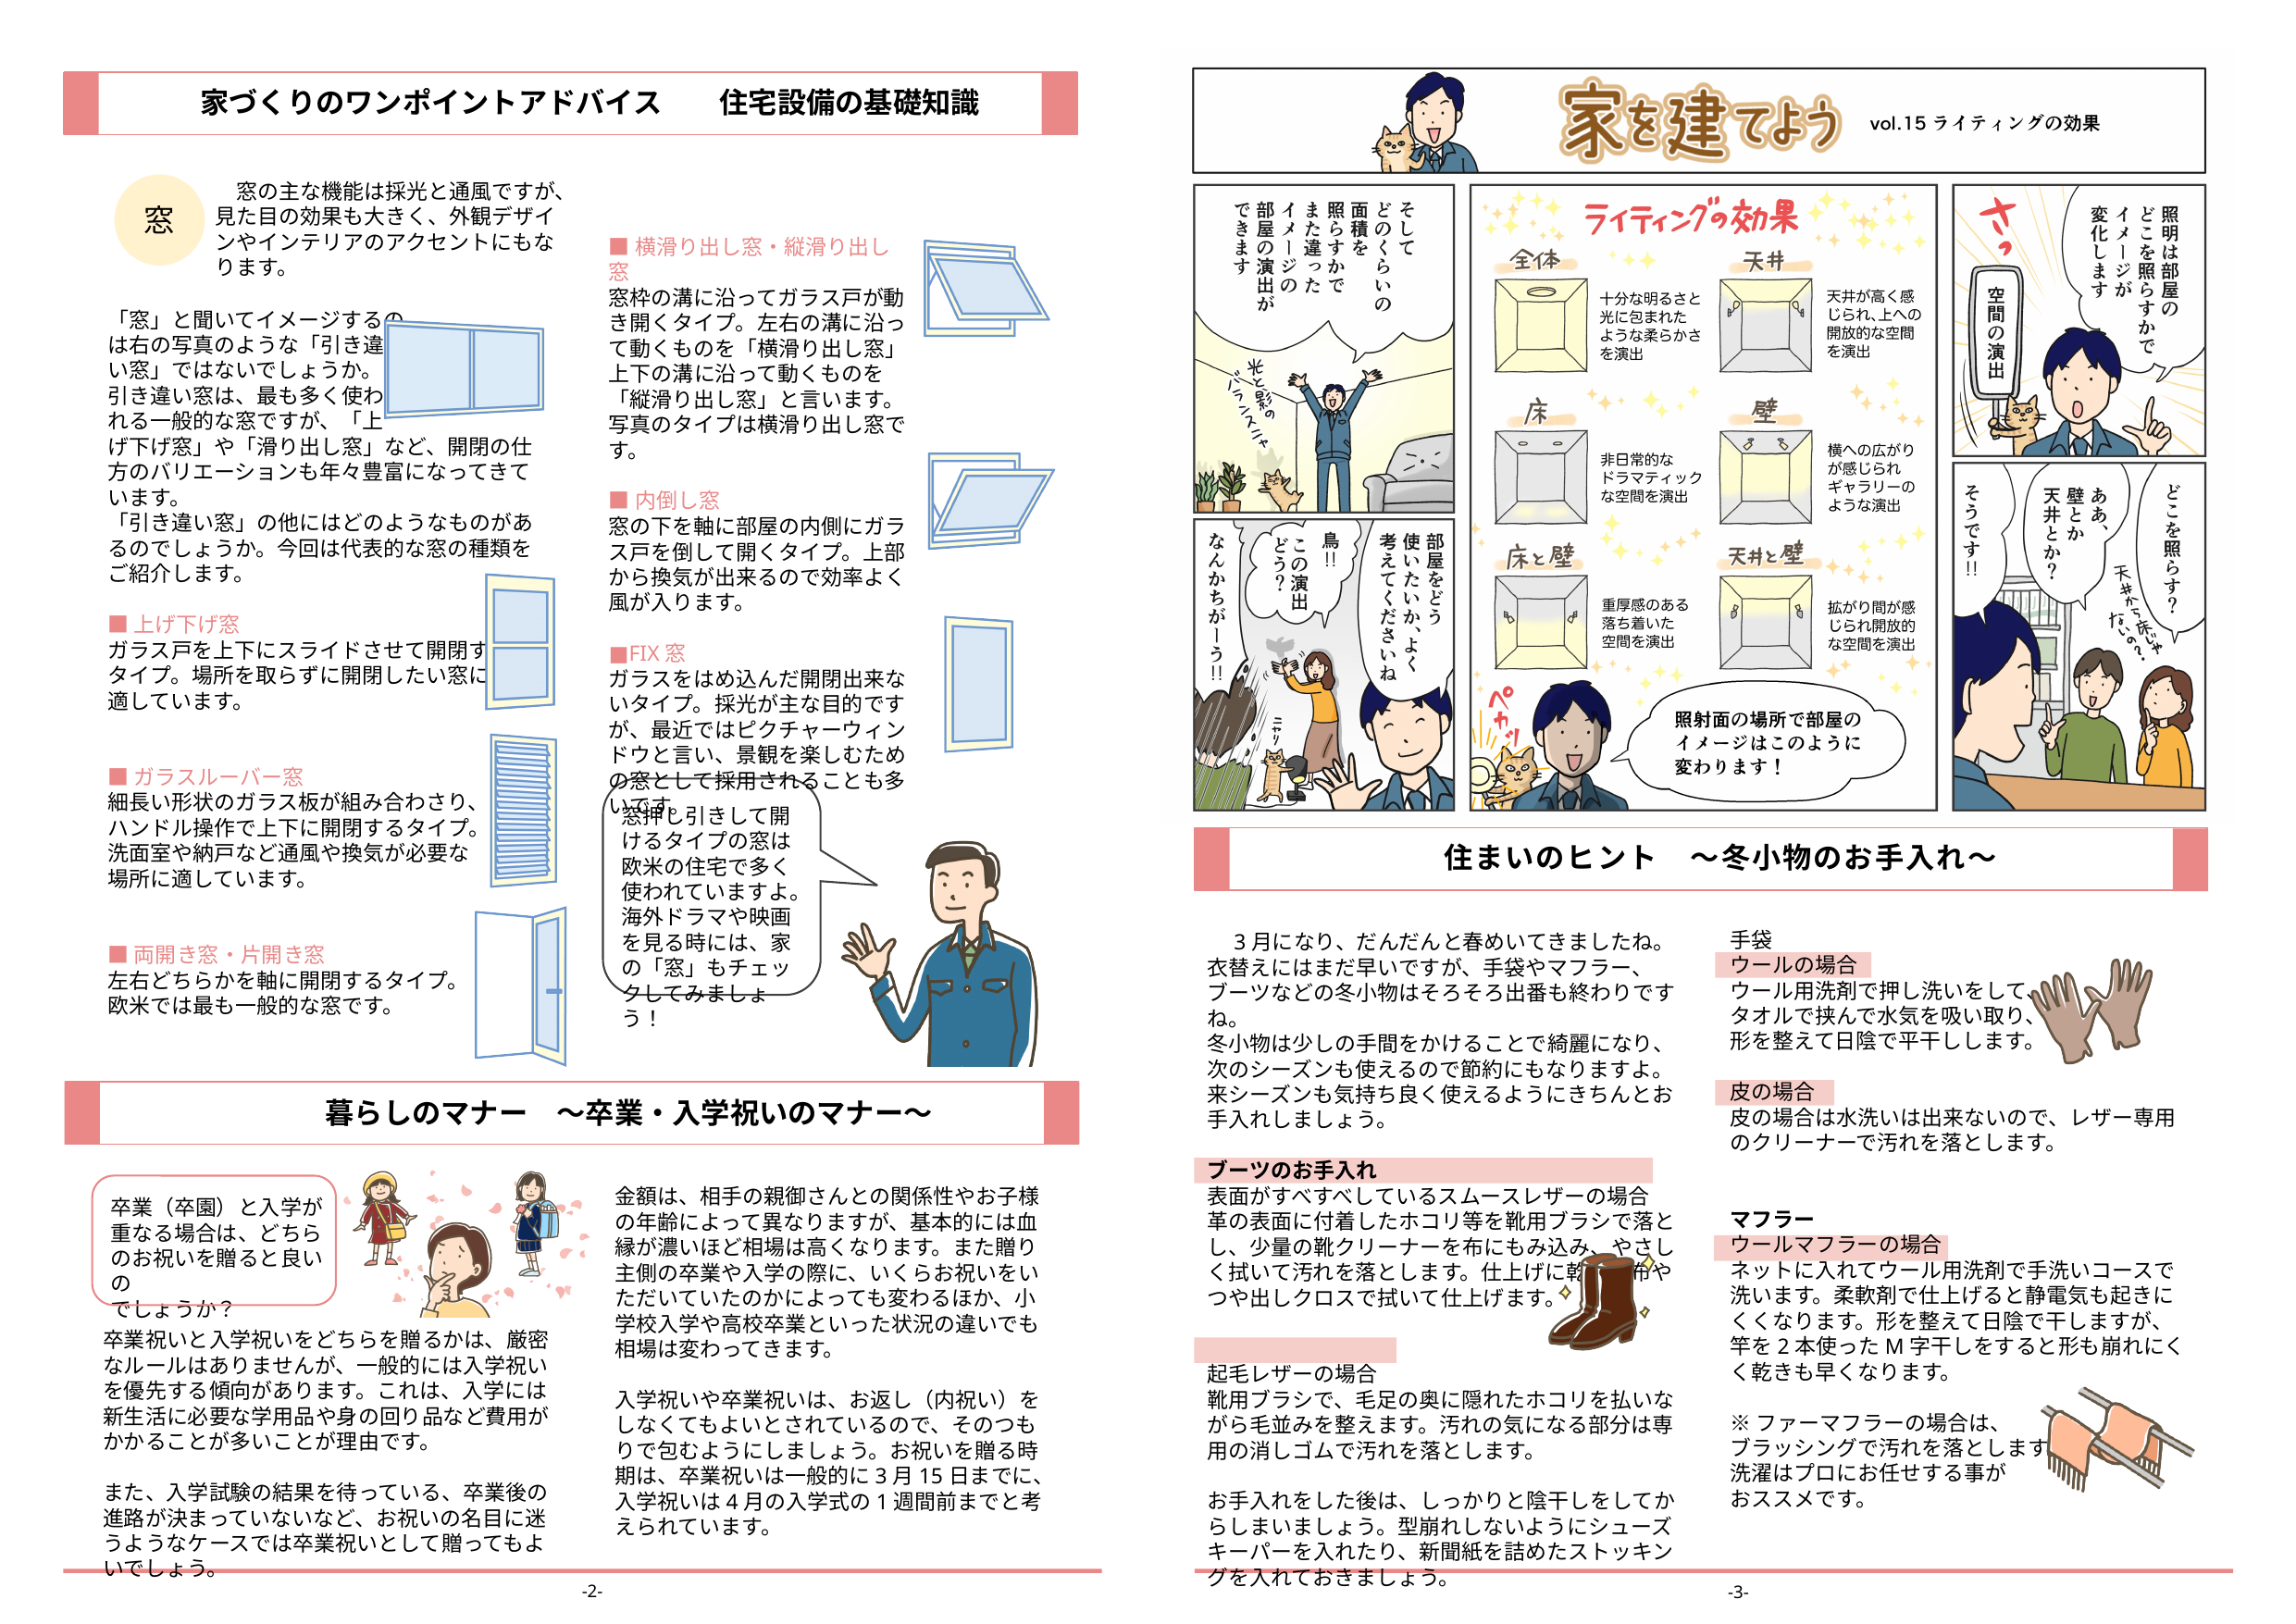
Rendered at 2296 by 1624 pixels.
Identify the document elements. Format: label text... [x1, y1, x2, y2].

picture [464, 899, 575, 1079]
text_box [99, 72, 1041, 135]
text_box [64, 1081, 100, 1145]
text_box -2- [568, 1572, 617, 1607]
text_box [1714, 951, 1724, 979]
text_box 家づくりのワンポイントアドバイス 住宅設備の基礎知識 [194, 79, 1041, 130]
text_box [113, 173, 206, 267]
text_box 窓 [130, 194, 189, 245]
picture [929, 600, 1026, 769]
text_box [1713, 1234, 1724, 1262]
picture [915, 438, 1061, 559]
picture [2035, 1378, 2196, 1494]
text_box [63, 72, 99, 135]
text_box [1230, 827, 2208, 891]
picture [478, 726, 570, 895]
picture [2025, 952, 2157, 1069]
text_box [1193, 1157, 1201, 1184]
text_box [91, 1174, 337, 1307]
text_box 手袋 ウールの場合 ウール用洗剤で押し洗いをして、 タオルで挟んで水気を吸い取り、 形を整えて日陰で平干しします。 皮の場合 皮の場合は水洗いは出来ないので、レザー専用のクリーナーで汚れを落とします。 マフラー ウールマフラーの場合 ネットに入れてウール用洗剤で手洗いコースで洗います。柔軟剤で仕上げると静電気も起きにくくなります。形を整えて日陰で干しますが、竿を2本使ったM字干しをすると形も崩れにくく乾きも早くなります。 ※ファーマフラーの場合は、 ブラッシングで汚れを落とします。 洗濯はプロにお任せする事が おススメです。 [1724, 921, 2196, 1571]
text_box 3月になり、だんだんと春めいてきましたね。衣替えにはまだ早いですが、手袋やマフラー、ブーツなどの冬小物はそろそろ出番も終わりですね。 冬小物は少しの手間をかけることで綺麗になり、次のシーズンも使えるので節約にもなりますよ。 来シーズンも気持ち良く使えるようにきちんとお手入れしましょう。 ブーツのお手入れ 表面がすべすべしているスムースレザーの場合 革の表面に付着したホコリ等を靴用ブラシで落とし、少量の靴クリーナーを布にもみ込み、やさしく拭いて汚れを落とします。仕上げに乾いた布や つや出しクロスで拭いて仕上げます。 起毛レザーの場合 靴用ブラシで、毛足の奥に隠れたホコリを払いながら毛並みを整えます。汚れの気になる部分は専用の消しゴムで汚れを落とします。 お手入れをした後は、しっかりと陰干しをしてからしまいましょう。型崩れしないようにシューズキーパーを入れたり、新聞紙を詰めたストッキングを入れておきましょう。 [1201, 923, 1700, 1574]
text_box 「窓」と聞いてイメージするの は右の写真のような「引き違 い窓」ではないでしょうか。 引き違い窓は、最も多く使わ れる一般的な窓ですが、「上 げ下げ窓」や「滑り出し窓」など、開閉の仕方のバリエーションも年々豊富になってきています。 「引き違い窓」の他にはどのようなものがあるのでしょうか。今回は代表的な窓の種類をご紹介します。 ■上げ下げ窓 ガラス戸を上下にスライドさせて開閉する タイプ。場所を取らずに開閉したい窓に 適しています。 ■ガラスルーバー窓 細長い形状のガラス板が組み合わさり、 ハンドル操作で上下に開閉するタイプ。 洗面室や納戸など通風や換気が必要な 場所に適しています。 ■両開き窓・片開き窓 左右どちらかを軸に開閉するタイプ。 欧米では最も一般的な窓です。 [102, 301, 545, 859]
text_box [1194, 827, 1230, 891]
text_box 窓の主な機能は採光と通風ですが、見た目の効果も大きく、外観デザインやインテリアのアクセントにもなります。 [209, 172, 566, 279]
picture [1161, 47, 2236, 824]
text_box [602, 782, 816, 978]
text_box [1044, 1081, 1080, 1145]
text_box 金額は、相手の親御さんとの関係性やお子様の年齢によって異なりますが、基本的には血縁が濃いほど相場は高くなります。また贈り主側の卒業や入学の際に、いくらお祝いをいただいていたのかによっても変わるほか、小学校入学や高校卒業といった状況の違いでも相場は変わってきます。 入学祝いや卒業祝いは、お返し（内祝い）をしなくてもよいとされているので、そのつもりで包むようにしましょう。お祝いを贈る時期は、卒業祝いは一般的に3月15日までに、入学祝いは4月の入学式の1週間前までと考えられています。﻿ [601, 1176, 1057, 1546]
text_box [100, 1081, 1044, 1145]
picture [896, 224, 1056, 346]
text_box [1041, 72, 1077, 135]
text_box -3- [1714, 1574, 1763, 1609]
picture [1541, 1241, 1659, 1356]
picture [479, 564, 561, 719]
text_box 卒業祝いと入学祝いをどちらを贈るかは、厳密なルールはありませんが、一般的には入学祝いを優先する傾向があります。これは、入学には新生活に必要な学用品や身の回り品など費用がかかることが多いことが理由です。 また、入学試験の結果を待っている、卒業後の進路が決まっていないなど、お祝いの名目に迷うようなケースでは卒業祝いとして贈ってもよいでしょう。 [103, 1320, 554, 1462]
text_box ■横滑り出し窓・縦滑り出し窓 窓枠の溝に沿ってガラス戸が動き開くタイプ。左右の溝に沿って動くものを「横滑り出し窓」上下の溝に沿って動くものを「縦滑り出し窓」と言います。写真のタイプは横滑り出し窓です。 ■内倒し窓 窓の下を軸に部屋の内側にガラス戸を倒して開くタイプ。上部から換気が出来るので効率よく風が入ります。 ■FIX窓 ガラスをはめ込んだ開閉出来ないタイプ。採光が主な目的ですが、最近ではピクチャーウィンドウと言い、景観を楽しむための窓として採用されることも多いです。 [602, 228, 914, 782]
text_box [1193, 1336, 1201, 1364]
picture [366, 307, 560, 425]
text_box 窓押し引きして開けるタイプの窓は欧米の住宅で多く使われていますよ。海外ドラマや映画を見る時には、家の「窓」もチェックしてみましょう！ [607, 795, 825, 1038]
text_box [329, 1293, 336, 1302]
picture [340, 1163, 594, 1318]
picture [834, 831, 1071, 1067]
text_box [1714, 1079, 1724, 1107]
text_box [2172, 828, 2209, 892]
text_box [825, 851, 834, 884]
